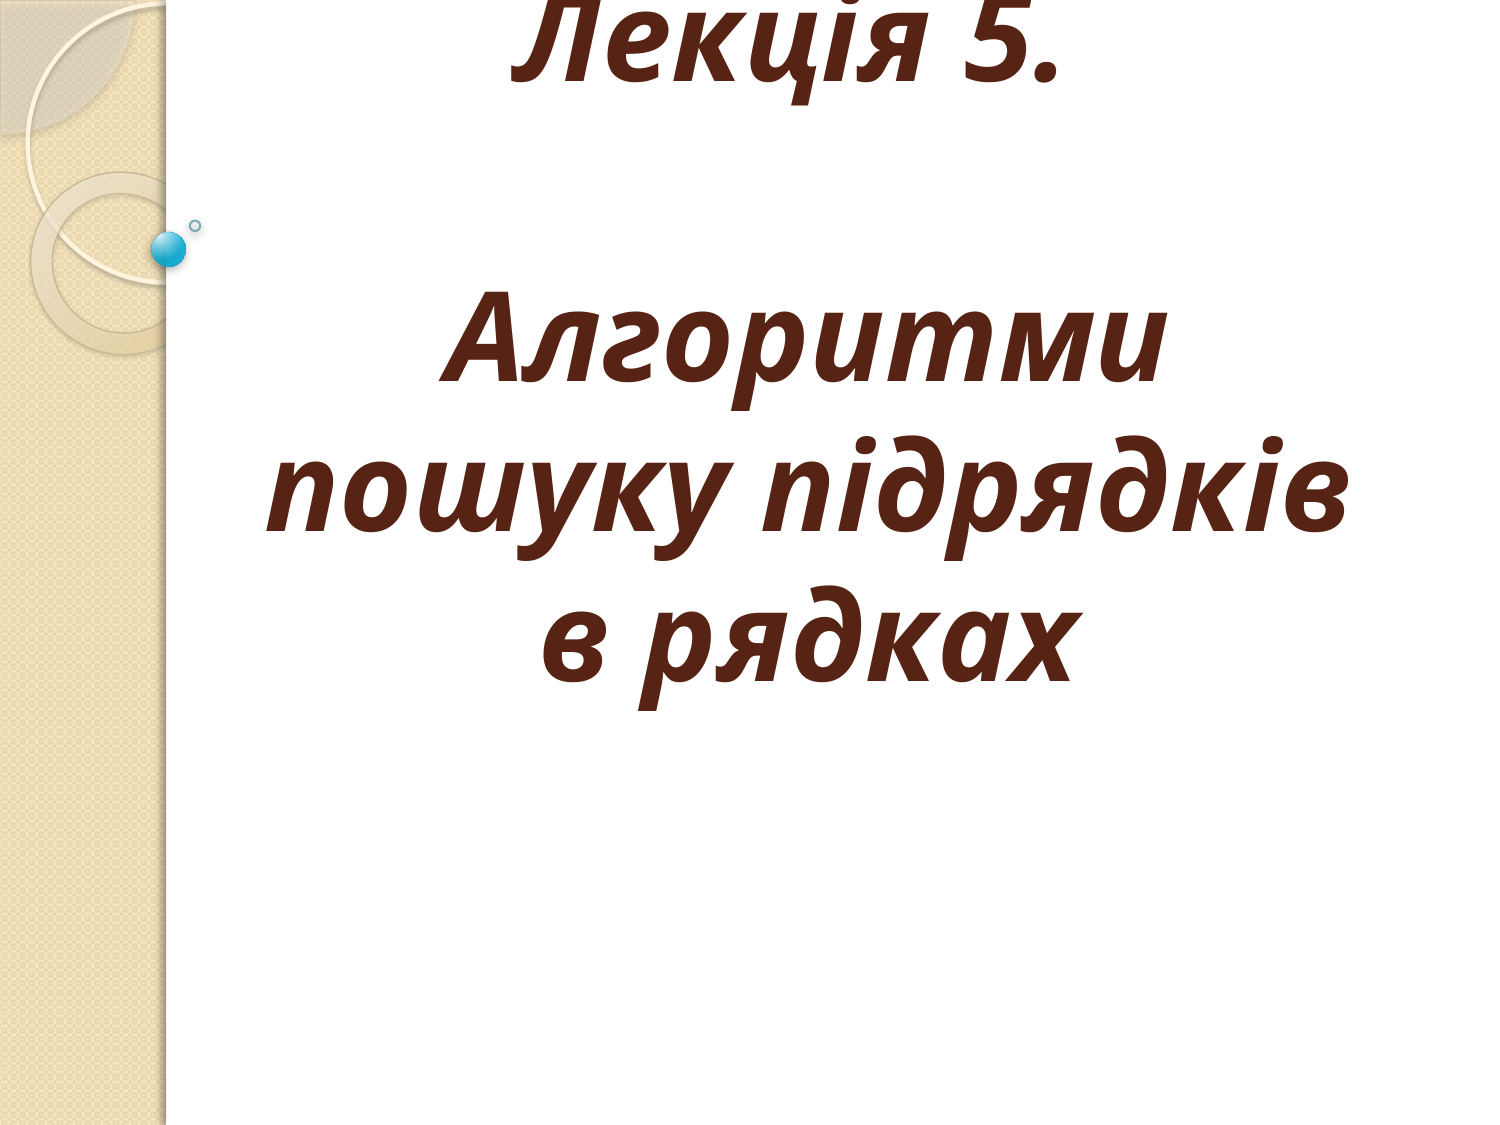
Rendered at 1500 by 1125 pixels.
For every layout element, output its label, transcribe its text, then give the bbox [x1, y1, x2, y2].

title Лекція 5. Алгоритми пошуку підрядків в рядках [234, 222, 1383, 715]
